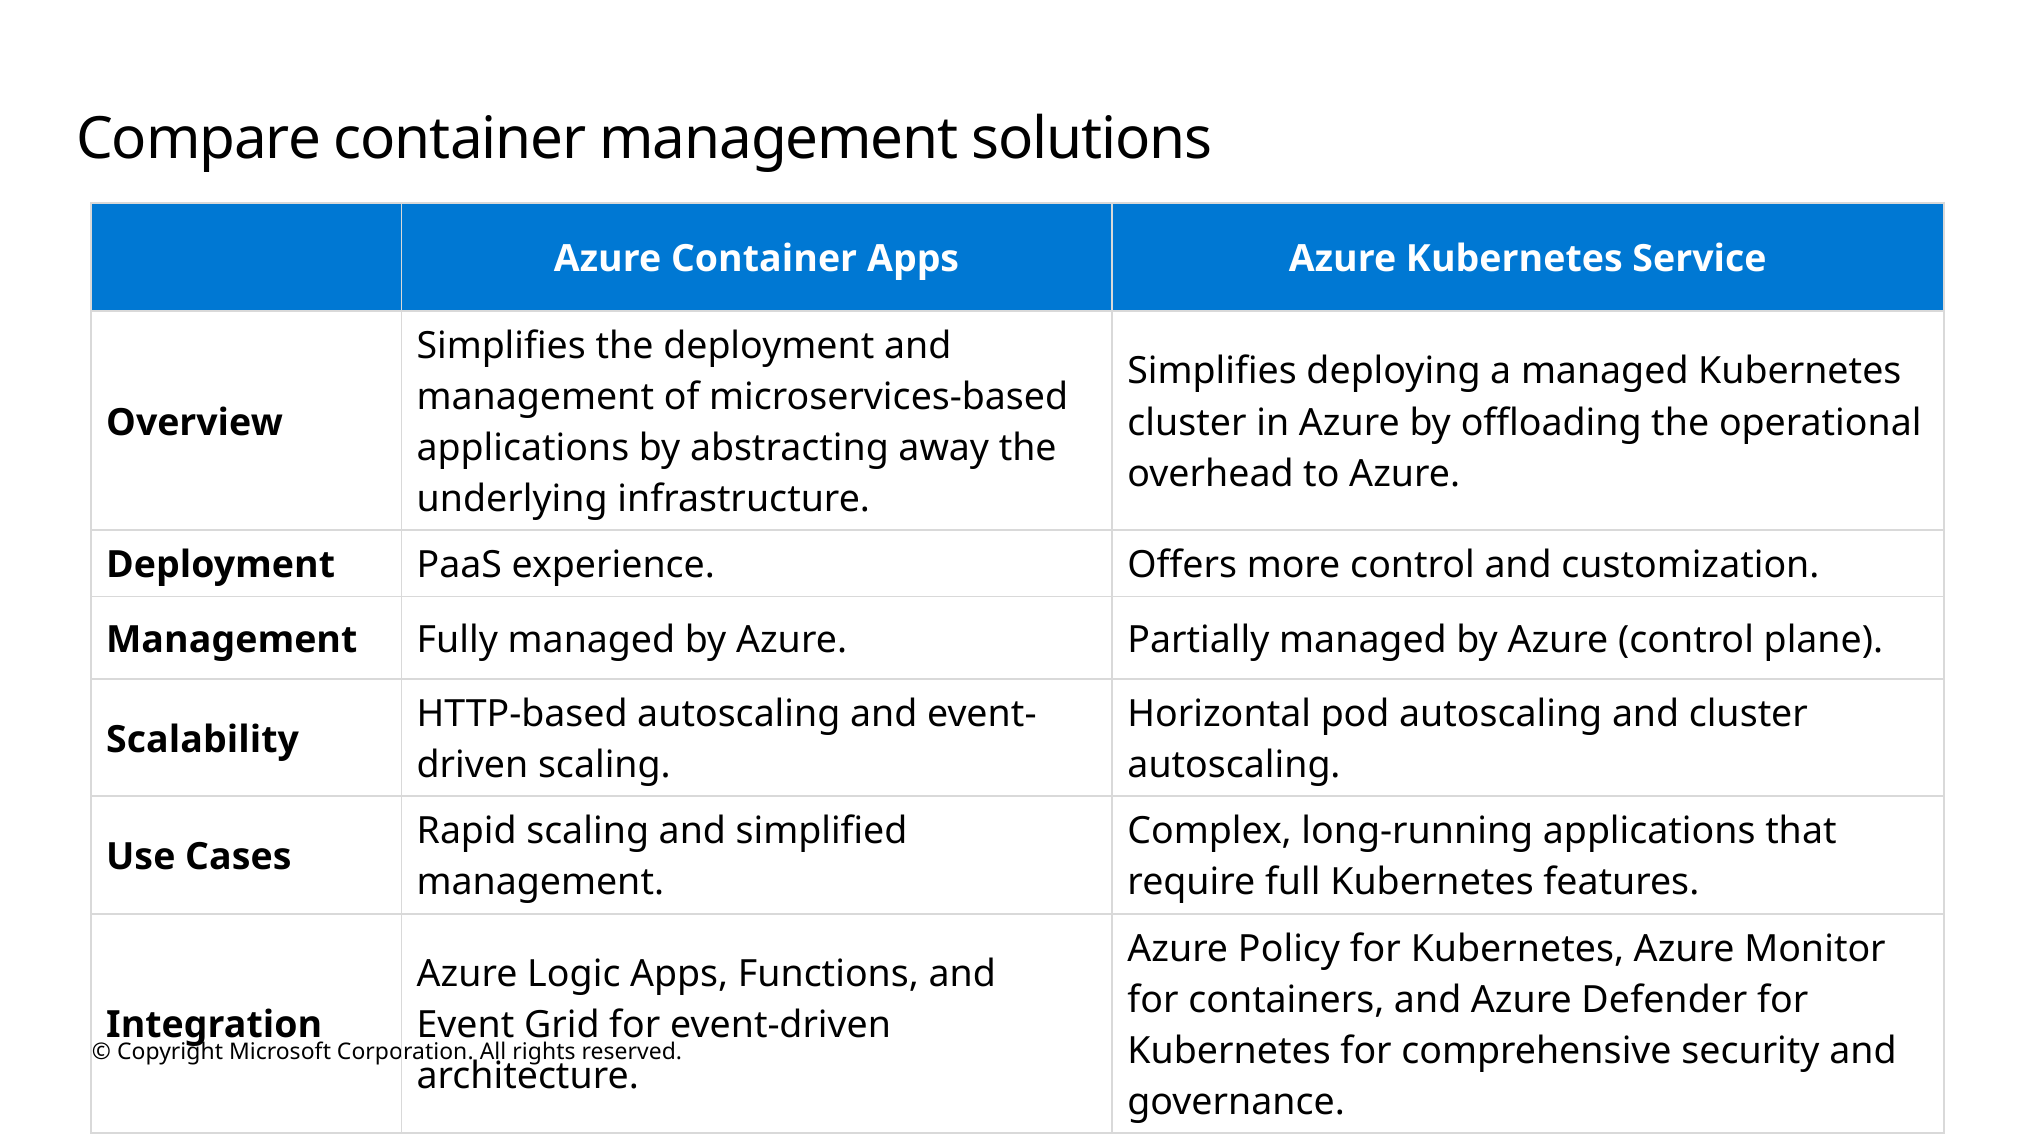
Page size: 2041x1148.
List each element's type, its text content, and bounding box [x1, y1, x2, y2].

table_cell Azure Policy for Kubernetes, Azure Monitor for containers, and Azure Defender for Kubernetes for comprehensive security and governance. [1113, 915, 1943, 1132]
table_cell HTTP-based autoscaling and event-driven scaling. [402, 680, 1111, 795]
table_cell Simplifies deploying a managed Kubernetes cluster in Azure by offloading the operational overhead to Azure. [1113, 312, 1943, 529]
table_cell Management [92, 597, 401, 678]
table_cell Azure Logic Apps, Functions, and Event Grid for event-driven architecture. [402, 915, 1111, 1132]
title Compare container management solutions [76, 93, 1968, 230]
table_cell Partially managed by Azure (control plane). [1113, 597, 1943, 678]
table_cell Deployment [92, 531, 401, 596]
table_cell Scalability [92, 680, 401, 795]
table_header Azure Kubernetes Service [1113, 204, 1943, 310]
table_header Azure Container Apps [402, 204, 1111, 310]
table_cell Offers more control and customization. [1113, 531, 1943, 596]
table_cell Fully managed by Azure. [402, 597, 1111, 678]
table_cell Use Cases [92, 797, 401, 913]
table_cell Complex, long-running applications that require full Kubernetes features. [1113, 797, 1943, 913]
table_cell Horizontal pod autoscaling and cluster autoscaling. [1113, 680, 1943, 795]
table_cell Integration [92, 915, 401, 1132]
table_header [92, 204, 401, 310]
table_cell PaaS experience. [402, 531, 1111, 596]
table_cell Overview [92, 312, 401, 529]
table_cell Simplifies the deployment and management of microservices-based applications by abstracting away the underlying infrastructure. [402, 312, 1111, 529]
table_cell Rapid scaling and simplified management. [402, 797, 1111, 913]
